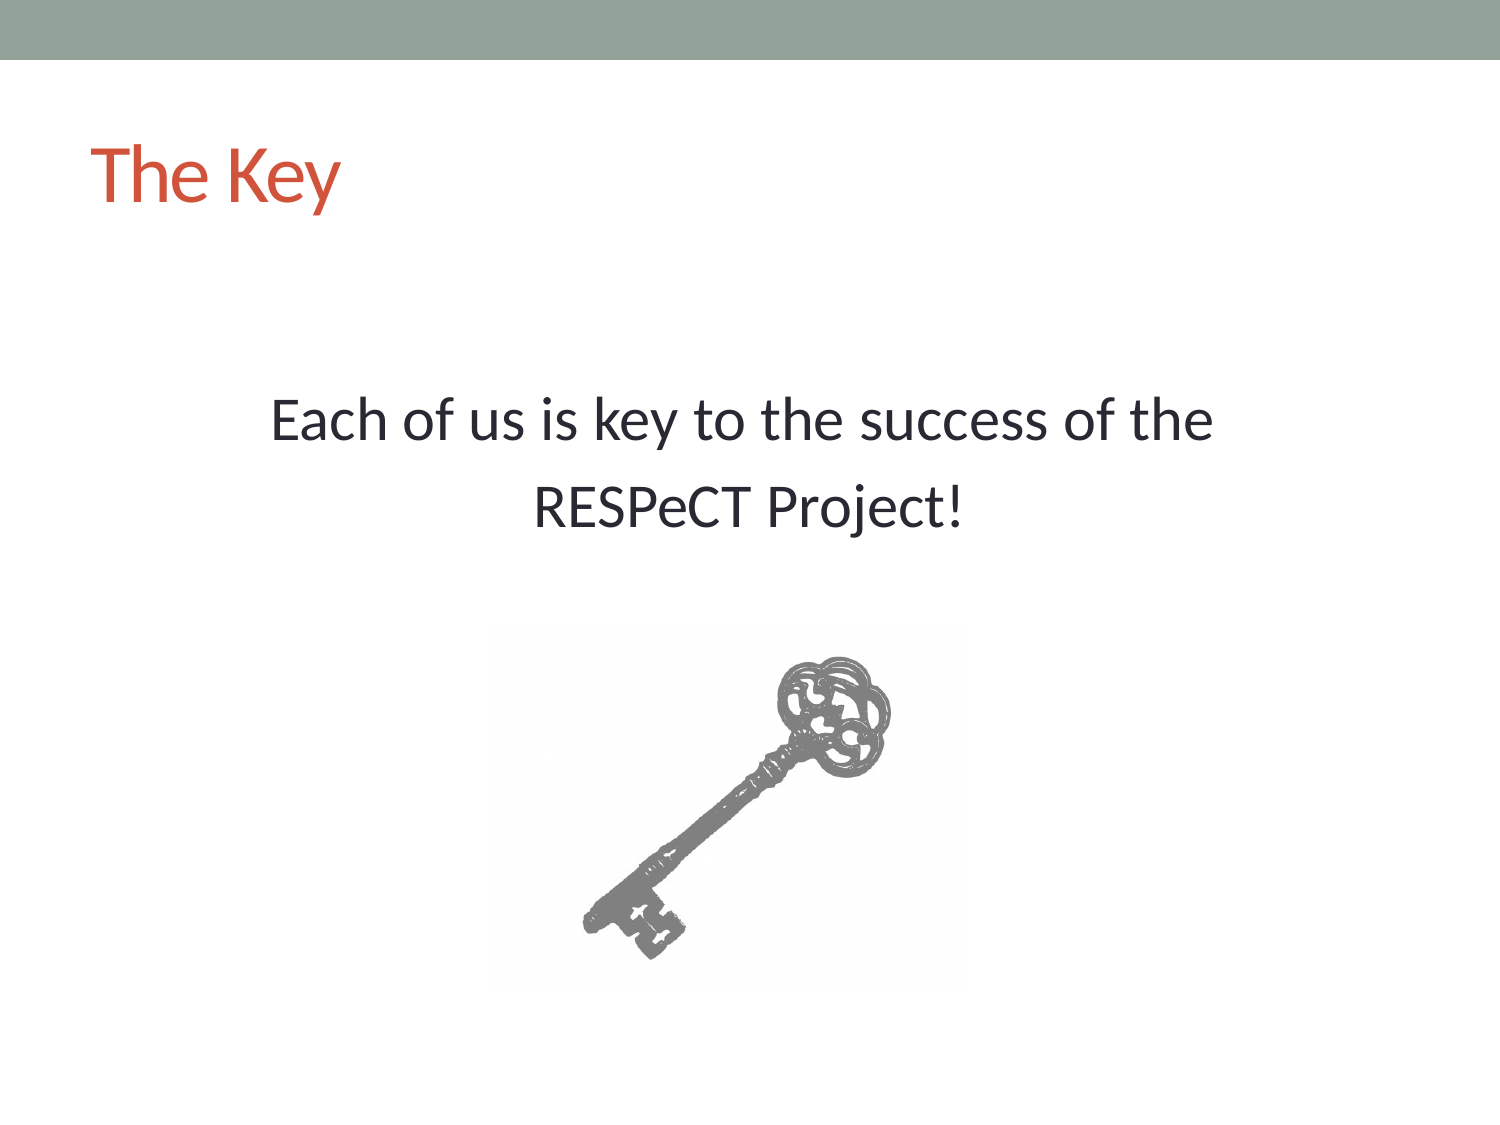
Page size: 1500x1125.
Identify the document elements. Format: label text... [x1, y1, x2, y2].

title The Key [75, 87, 1425, 250]
picture [487, 624, 969, 995]
list Each of us is key to the success of the RESPeCT Project! [75, 287, 1425, 1101]
